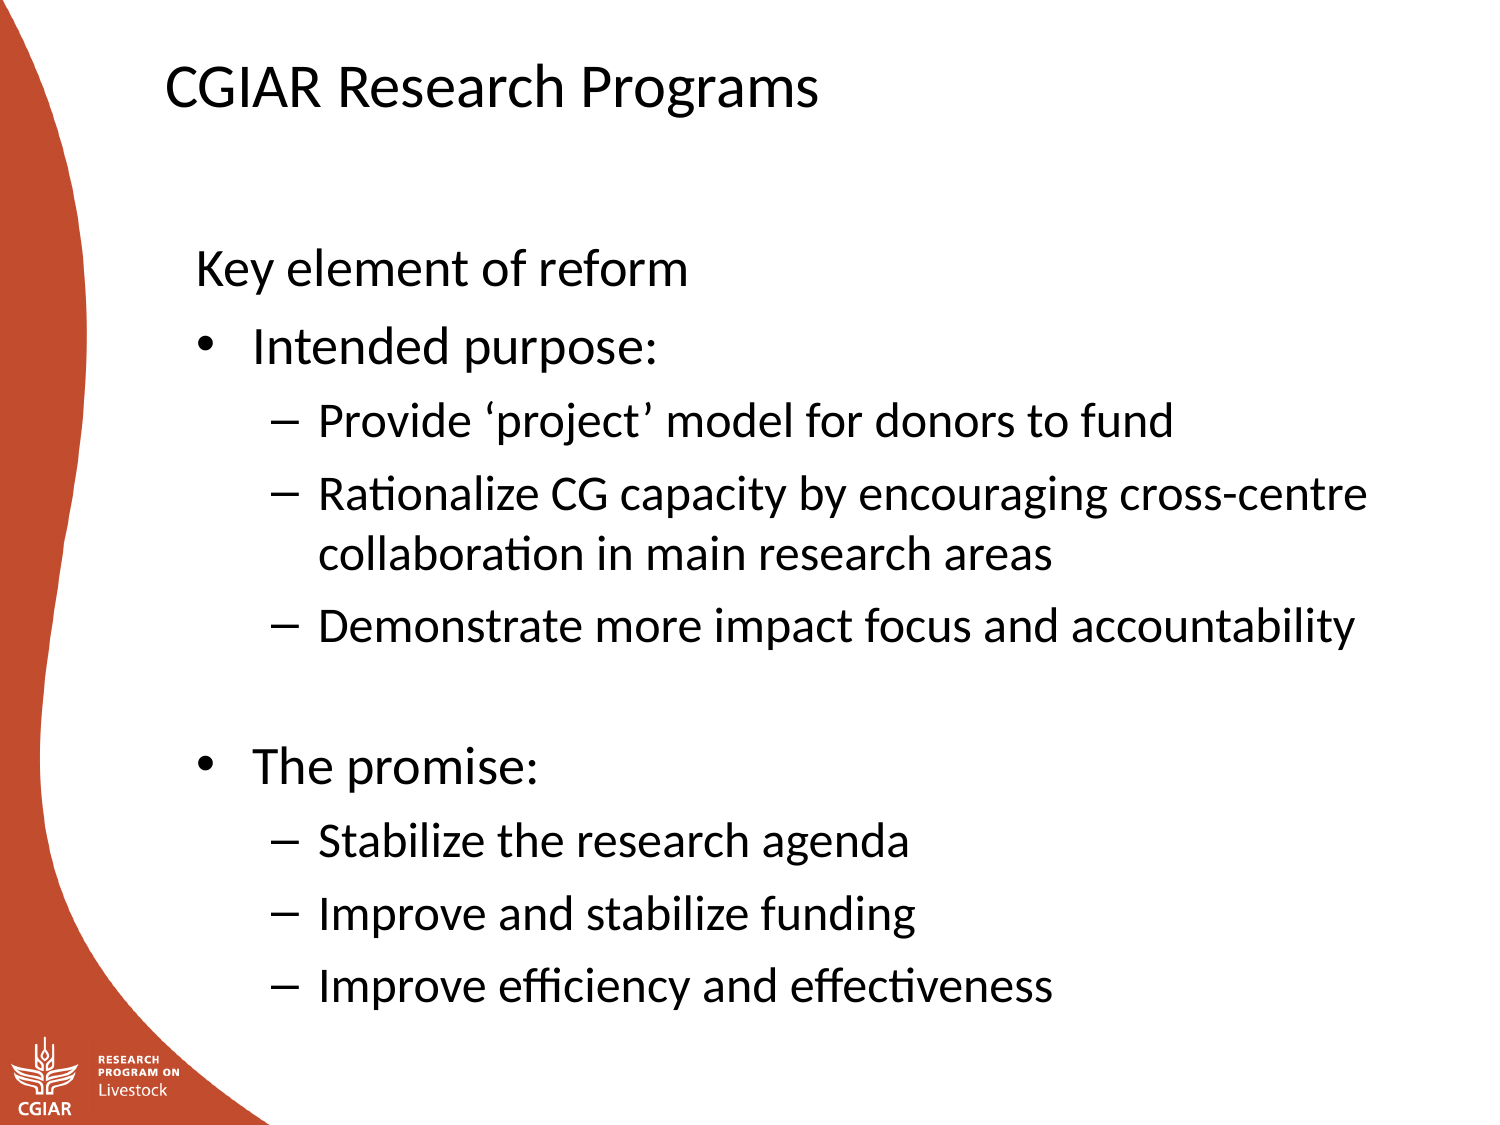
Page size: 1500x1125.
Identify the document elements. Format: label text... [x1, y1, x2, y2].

list Key element of reform Intended purpose: Provide ‘project’ model for donors to fund Rationalize CG capacity by encouraging cross-centre collaboration in main research areas Demonstrate more impact focus and accountability The promise: Stabilize the research agenda Improve and stabilize funding Improve efficiency and effectiveness [181, 224, 1407, 1038]
picture [0, 0, 270, 1125]
list CGIAR Research Programs [150, 37, 1438, 225]
